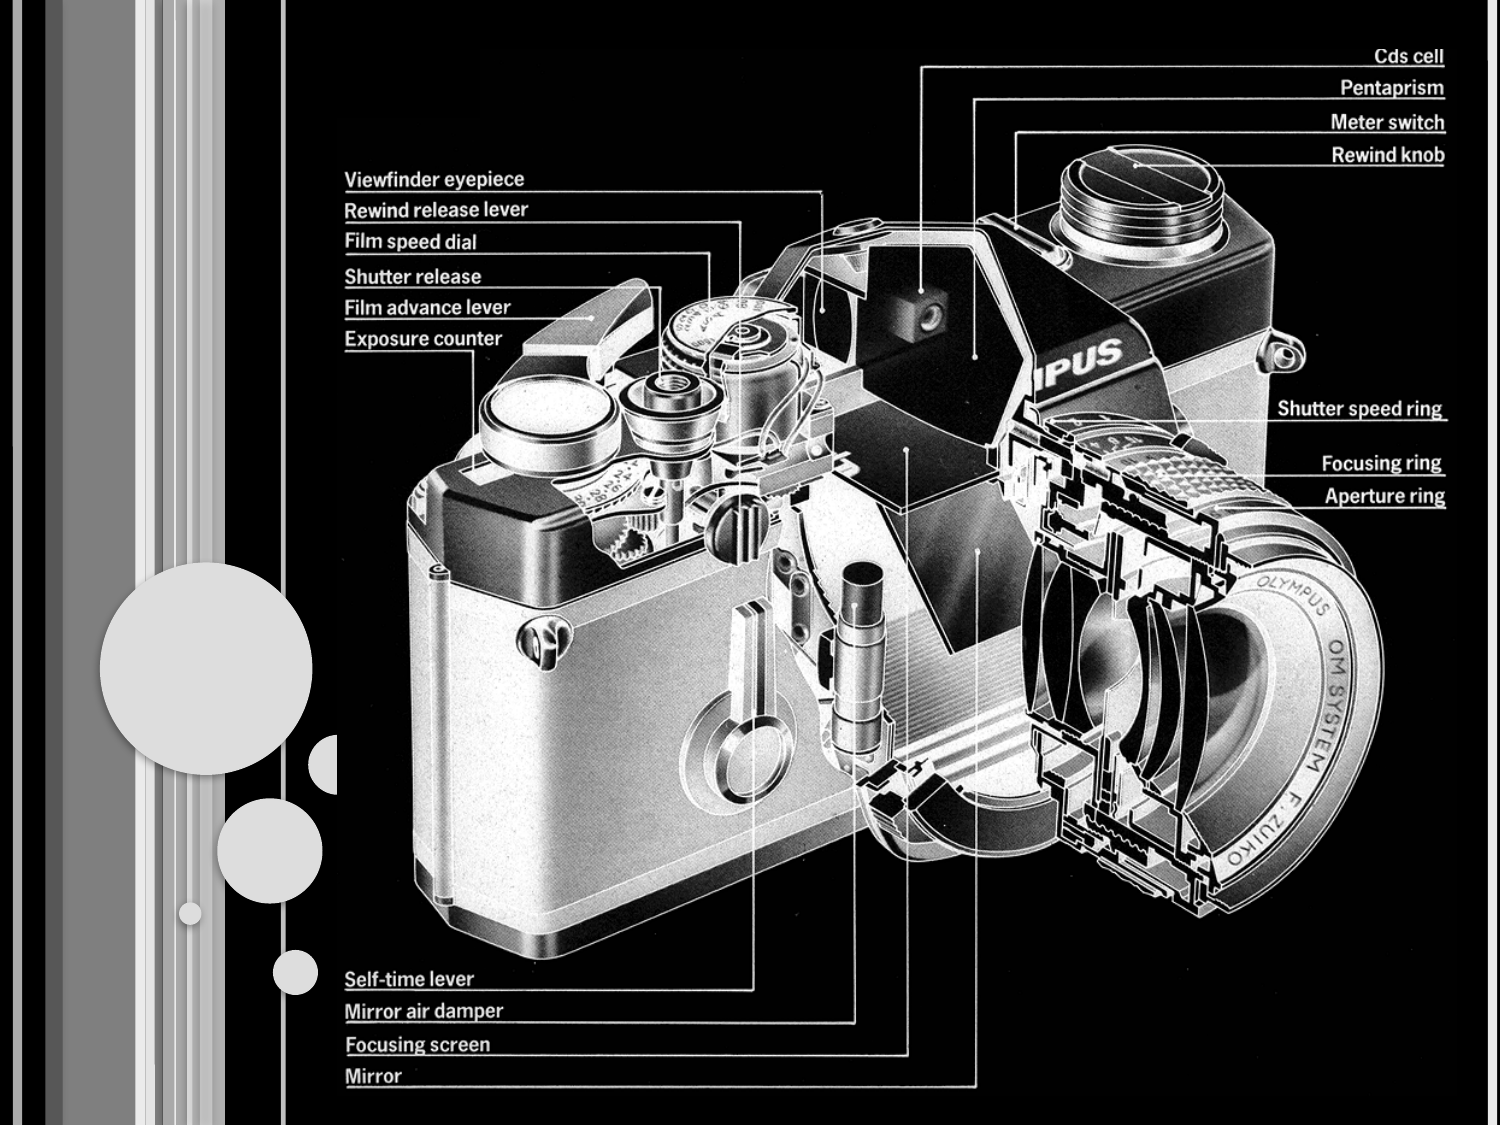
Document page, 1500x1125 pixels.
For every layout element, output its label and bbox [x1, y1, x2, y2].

picture [336, 49, 1457, 1096]
